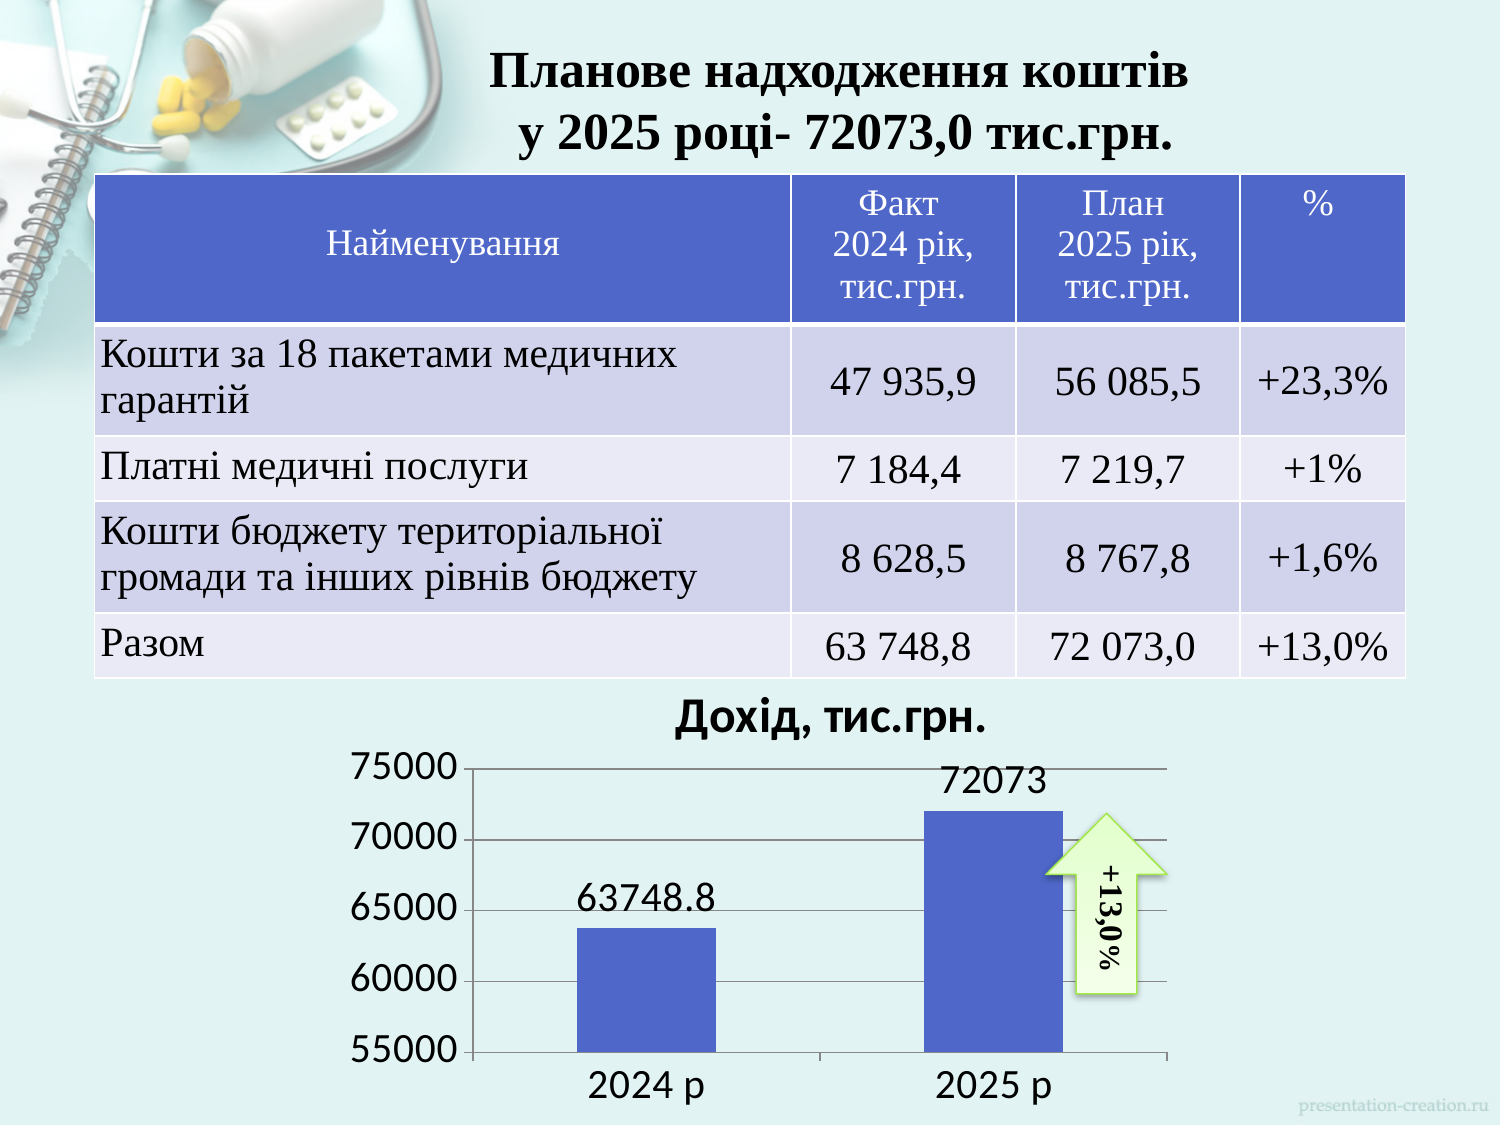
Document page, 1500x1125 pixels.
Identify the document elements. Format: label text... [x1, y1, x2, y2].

table_cell Разом [95, 614, 790, 677]
chart [312, 668, 1175, 1125]
table_cell +1% [1241, 437, 1405, 500]
table_cell +1,6% [1241, 502, 1405, 612]
table_cell Кошти бюджету територіальної громади та інших рівнів бюджету [95, 502, 790, 612]
text_box Планове надходження коштів у 2025 році- 72073,0 тис.грн. [324, 45, 1368, 150]
table_cell 47 935,9 [792, 327, 1015, 435]
table_cell Кошти за 18 пакетами медичних гарантій [95, 327, 790, 435]
table_cell +13,0% [1241, 614, 1405, 677]
table_cell 72 073,0 [1017, 614, 1239, 677]
table_header Факт 2024 рік, тис.грн. [792, 175, 1015, 322]
table_header Найменування [95, 175, 790, 322]
table_cell 7 184,4 [792, 437, 1015, 500]
table_cell Платні медичні послуги [95, 437, 790, 500]
table_header План 2025 рік, тис.грн. [1017, 175, 1239, 322]
table_header % [1241, 175, 1405, 322]
table_cell 8 628,5 [792, 502, 1015, 612]
table_cell 7 219,7 [1017, 437, 1239, 500]
table_cell 56 085,5 [1017, 327, 1239, 435]
table_cell 8 767,8 [1017, 502, 1239, 612]
table_cell 63 748,8 [792, 614, 1015, 667]
table_cell +23,3% [1241, 327, 1405, 435]
